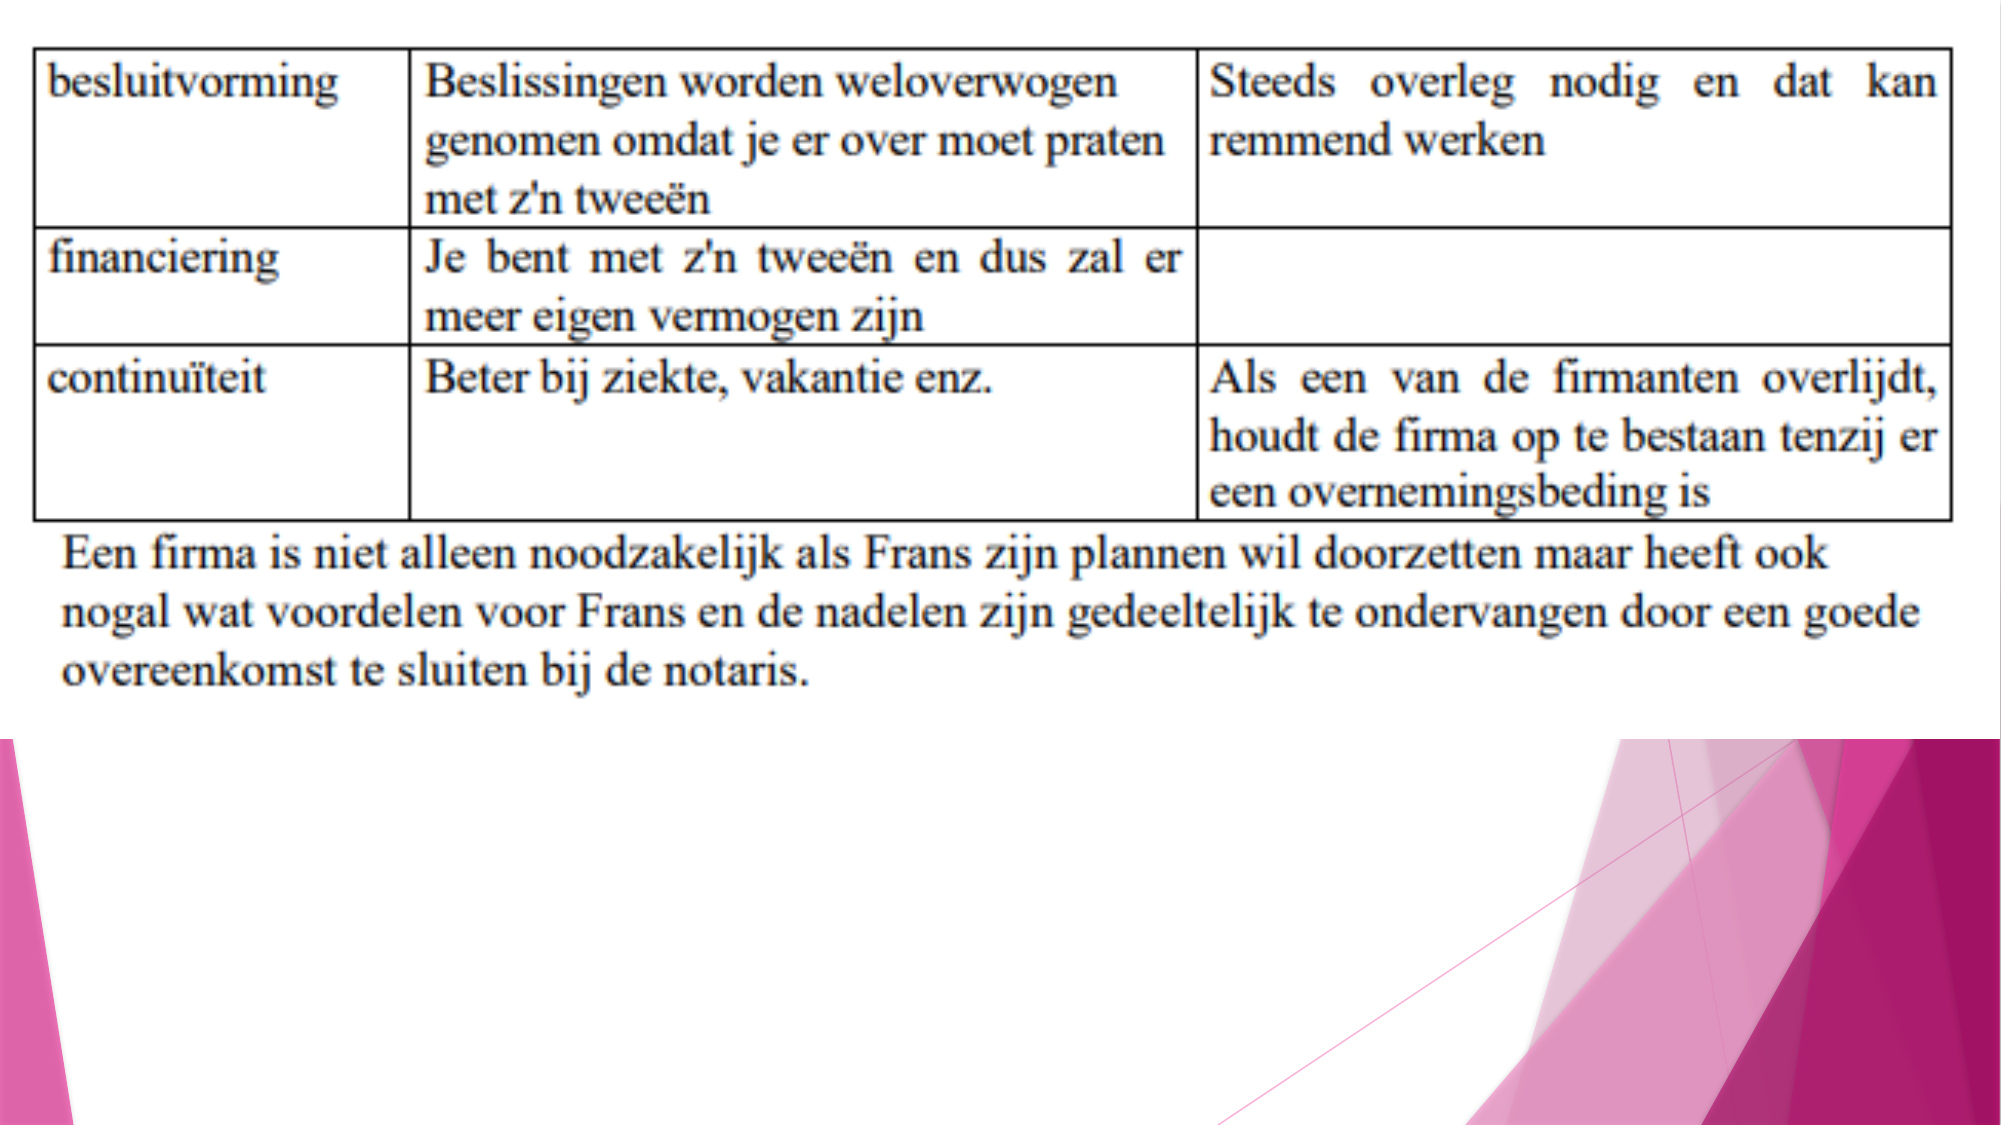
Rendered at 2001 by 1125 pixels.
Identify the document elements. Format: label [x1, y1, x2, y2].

picture [0, 0, 2000, 739]
